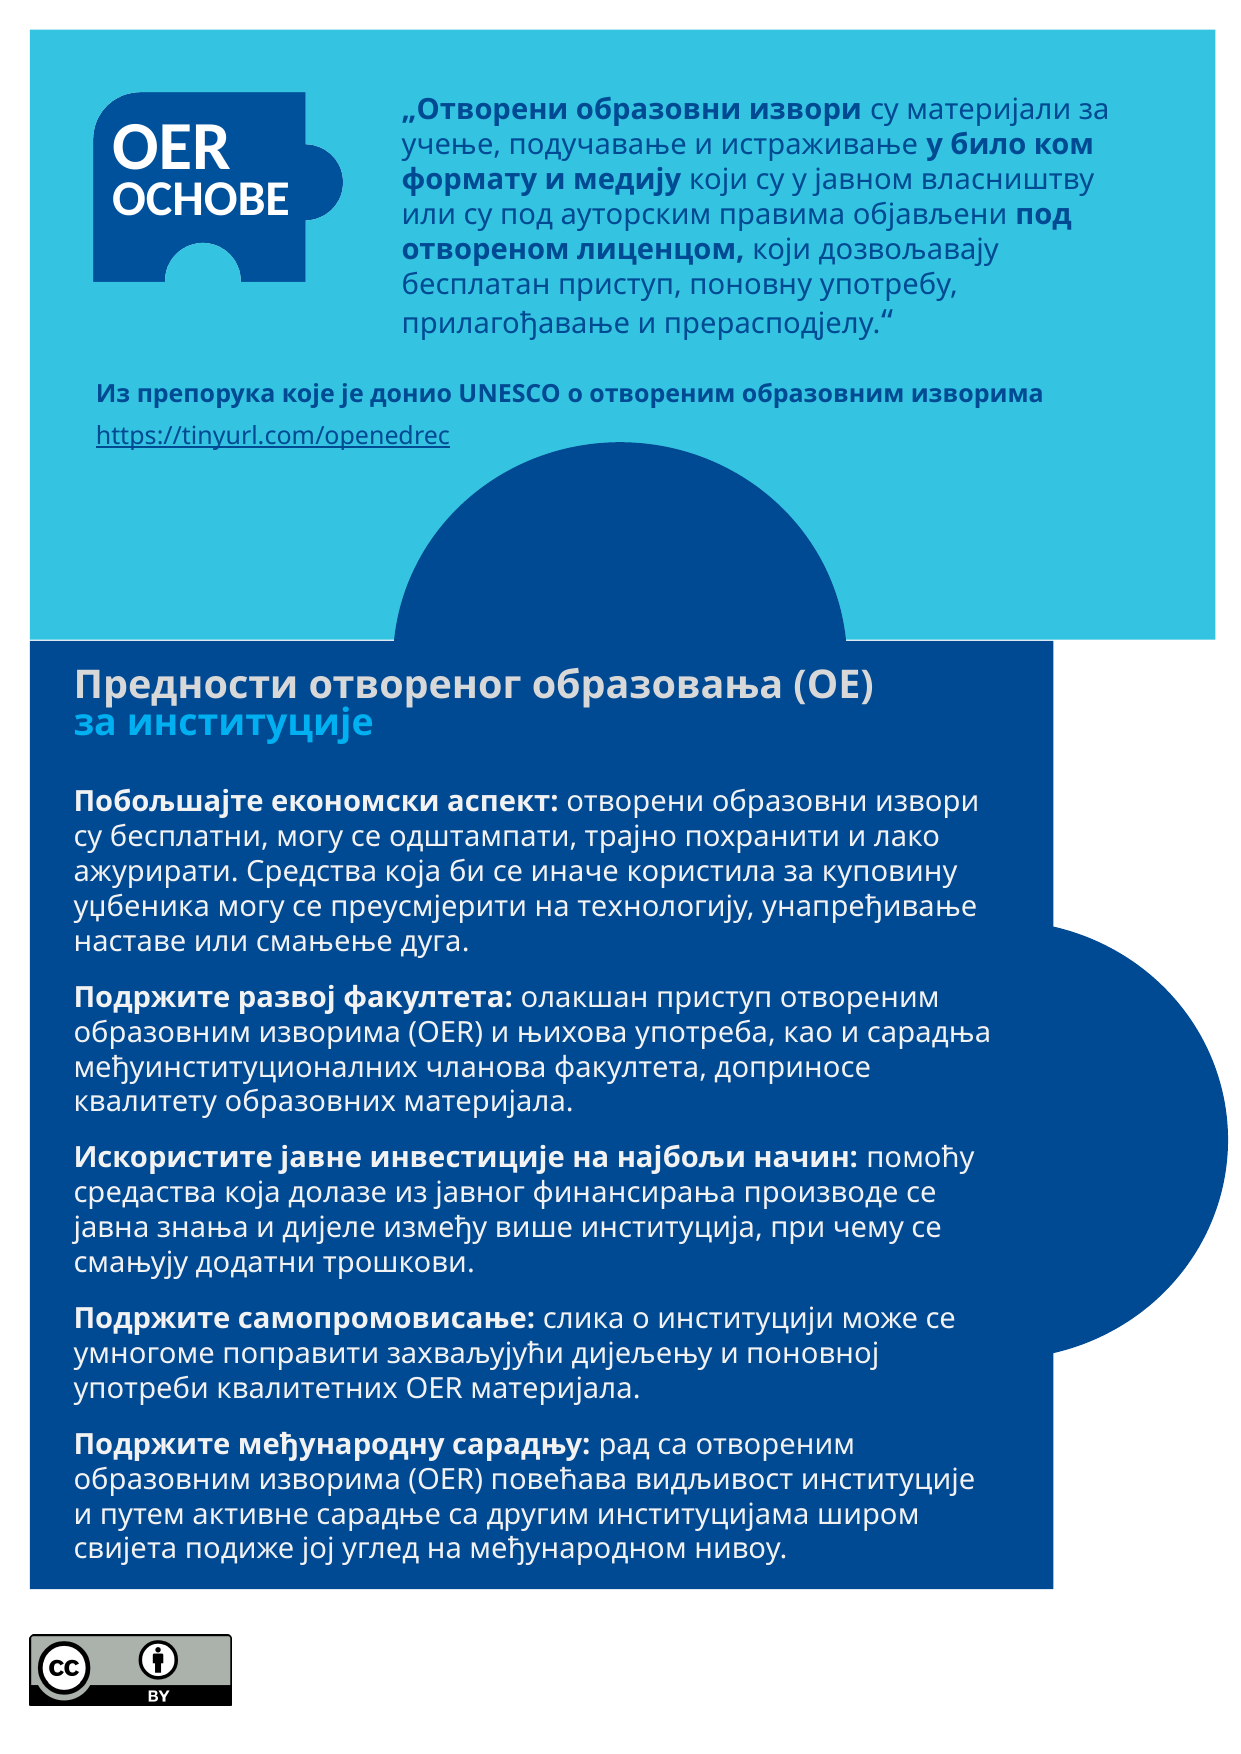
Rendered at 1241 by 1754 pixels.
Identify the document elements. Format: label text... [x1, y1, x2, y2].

text_box Из препорука које је донио UNESCO о отвореним образовним изворима https://tinyurl.com/openedrec [80, 375, 1241, 463]
text_box [393, 463, 847, 653]
picture [93, 92, 343, 282]
text_box [29, 640, 1054, 1590]
text_box Предности отвореног образовања (ОЕ) за институције Побољшајте економски аспект: отворени образовни извори су бесплатни, могу се одштампати, трајно похранити и лако ажурирати. Средства која би се иначе користила за куповину уџбеника могу се преусмјерити на технологију, унапређивање наставе или смањење дуга. Подржите развој факултета: олакшан приступ отвореним образовним изворима (OER) и њихова употреба, као и сарадња међуинституционалних чланова факултета, доприносе квалитету образовних материјала. Искористите јавне инвестиције на најбољи начин: помоћу средаства која долазе из јавног финансирања производе се јавна знања и дијеле између више институција, при чему се смањују додатни трошкови. Подржите самопромовисање: слика о институцији може се умногоме поправити захваљујући дијељењу и поновној употреби квалитетних OER материјала. Подржите међународну сарадњу: рад са отвореним образовним изворима (OER) повећава видљивост институције и путем активне сарадње са другим институцијама широм свијета подиже јој углед на међународном нивоу. [58, 653, 1014, 1580]
picture [29, 1634, 233, 1706]
text_box [29, 29, 1216, 640]
text_box „Отворени образовни извори су материјали за учење, подучавање и истраживање у било ком формату и медију који су у јавном власништву или су под ауторским правима објављени под отвореном лиценцом, који дозвољавају бесплатан приступ, поновну употребу, прилагођавање и прерасподјелу.“ [386, 75, 1147, 355]
text_box [1014, 921, 1229, 1359]
